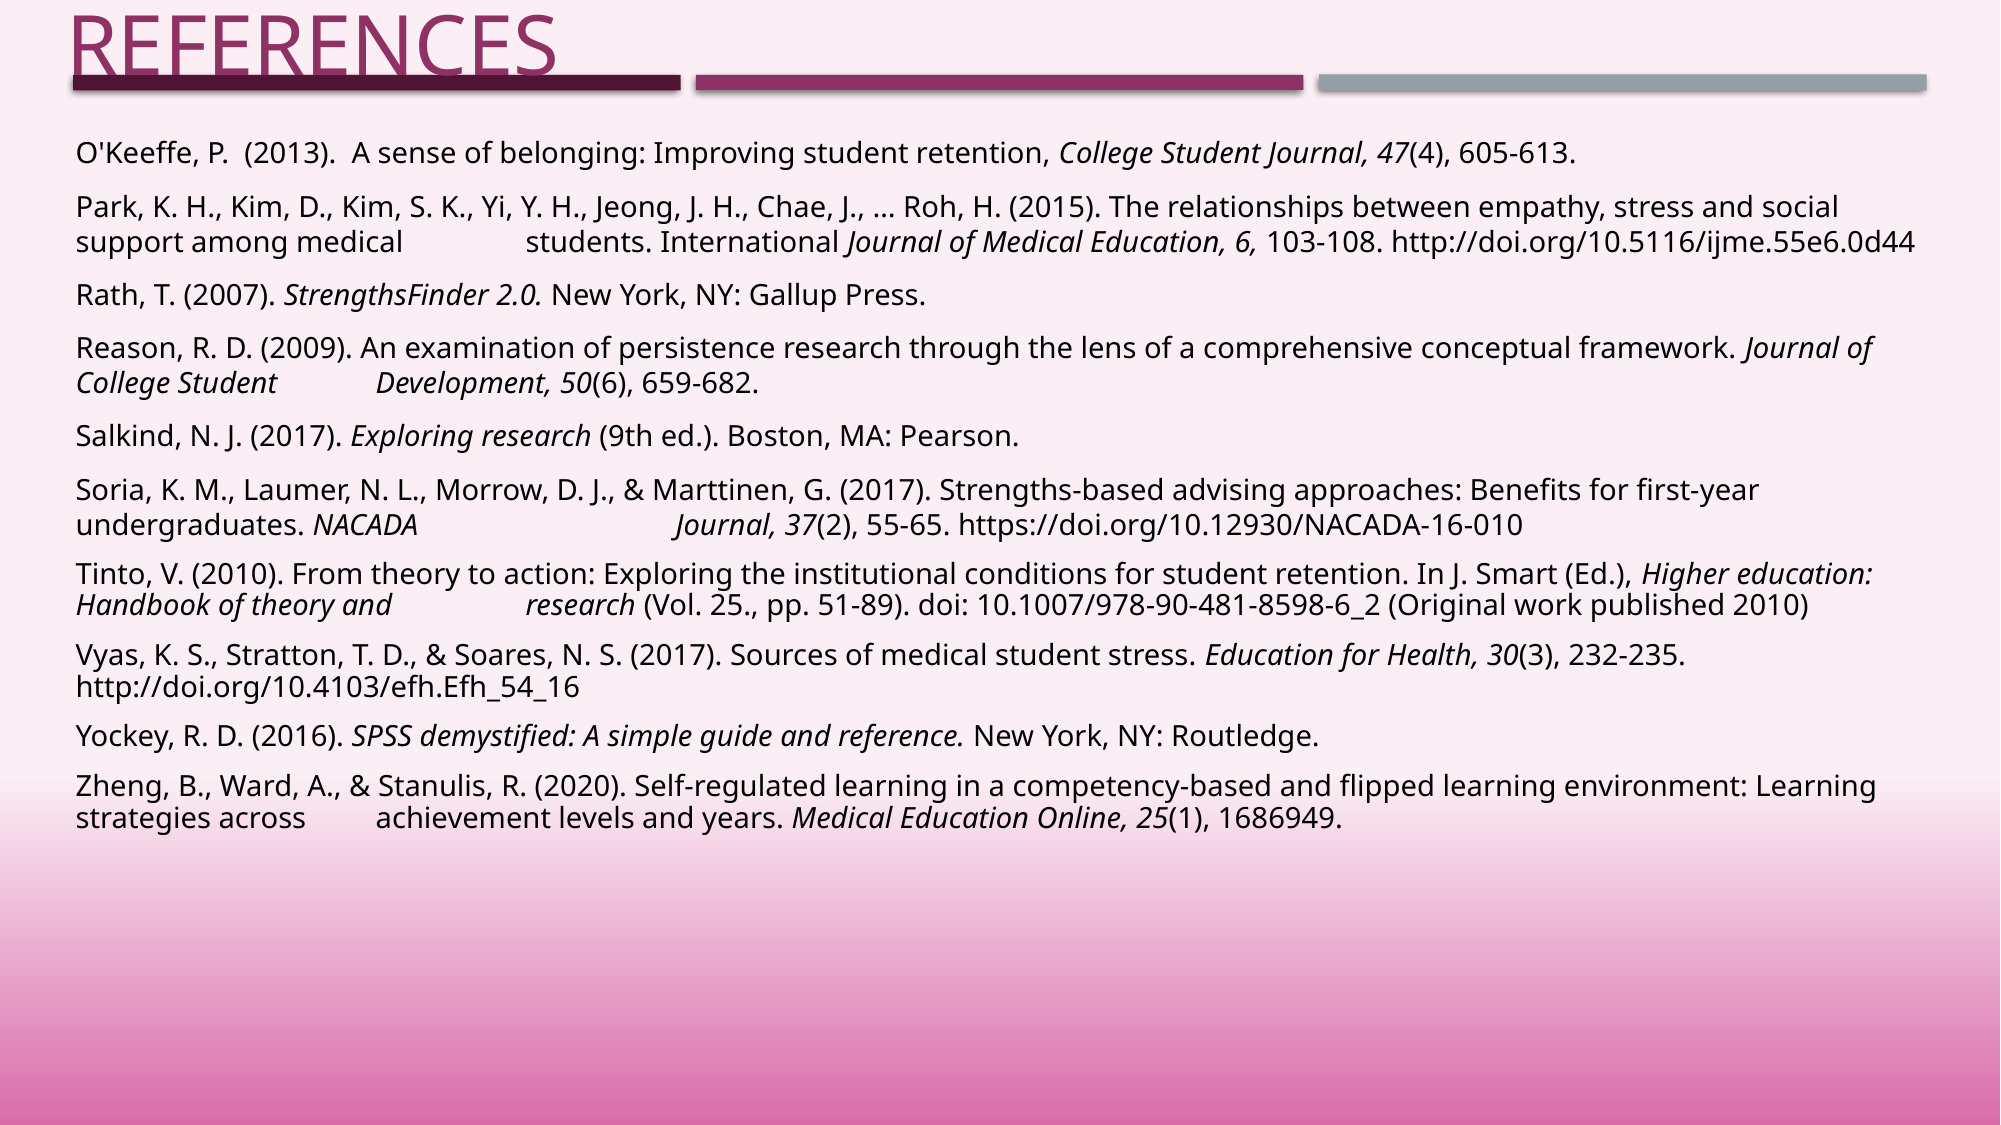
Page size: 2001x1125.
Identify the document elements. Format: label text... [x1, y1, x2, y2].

text_box References [51, 0, 1873, 114]
text_box O'Keeffe, P. (2013). A sense of belonging: Improving student retention, College Student Journal, 47(4), 605-613. Park, K. H., Kim, D., Kim, S. K., Yi, Y. H., Jeong, J. H., Chae, J., … Roh, H. (2015). The relationships between empathy, stress and social support among medical students. International Journal of Medical Education, 6, 103-108. http://doi.org/10.5116/ijme.55e6.0d44 Rath, T. (2007). StrengthsFinder 2.0. New York, NY: Gallup Press. Reason, R. D. (2009). An examination of persistence research through the lens of a comprehensive conceptual framework. Journal of College Student Development, 50(6), 659-682. Salkind, N. J. (2017). Exploring research (9th ed.). Boston, MA: Pearson. Soria, K. M., Laumer, N. L., Morrow, D. J., & Marttinen, G. (2017). Strengths-based advising approaches: Benefits for first-year undergraduates. NACADA Journal, 37(2), 55-65. https://doi.org/10.12930/NACADA-16-010 Tinto, V. (2010). From theory to action: Exploring the institutional conditions for student retention. In J. Smart (Ed.), Higher education: Handbook of theory and research (Vol. 25., pp. 51-89). doi: 10.1007/978-90-481-8598-6_2 (Original work published 2010) Vyas, K. S., Stratton, T. D., & Soares, N. S. (2017). Sources of medical student stress. Education for Health, 30(3), 232-235. http://doi.org/10.4103/efh.Efh_54_16 Yockey, R. D. (2016). SPSS demystified: A simple guide and reference. New York, NY: Routledge. Zheng, B., Ward, A., & Stanulis, R. (2020). Self-regulated learning in a competency-based and flipped learning environment: Learning strategies across achievement levels and years. Medical Education Online, 25(1), 1686949. [60, 127, 1966, 842]
